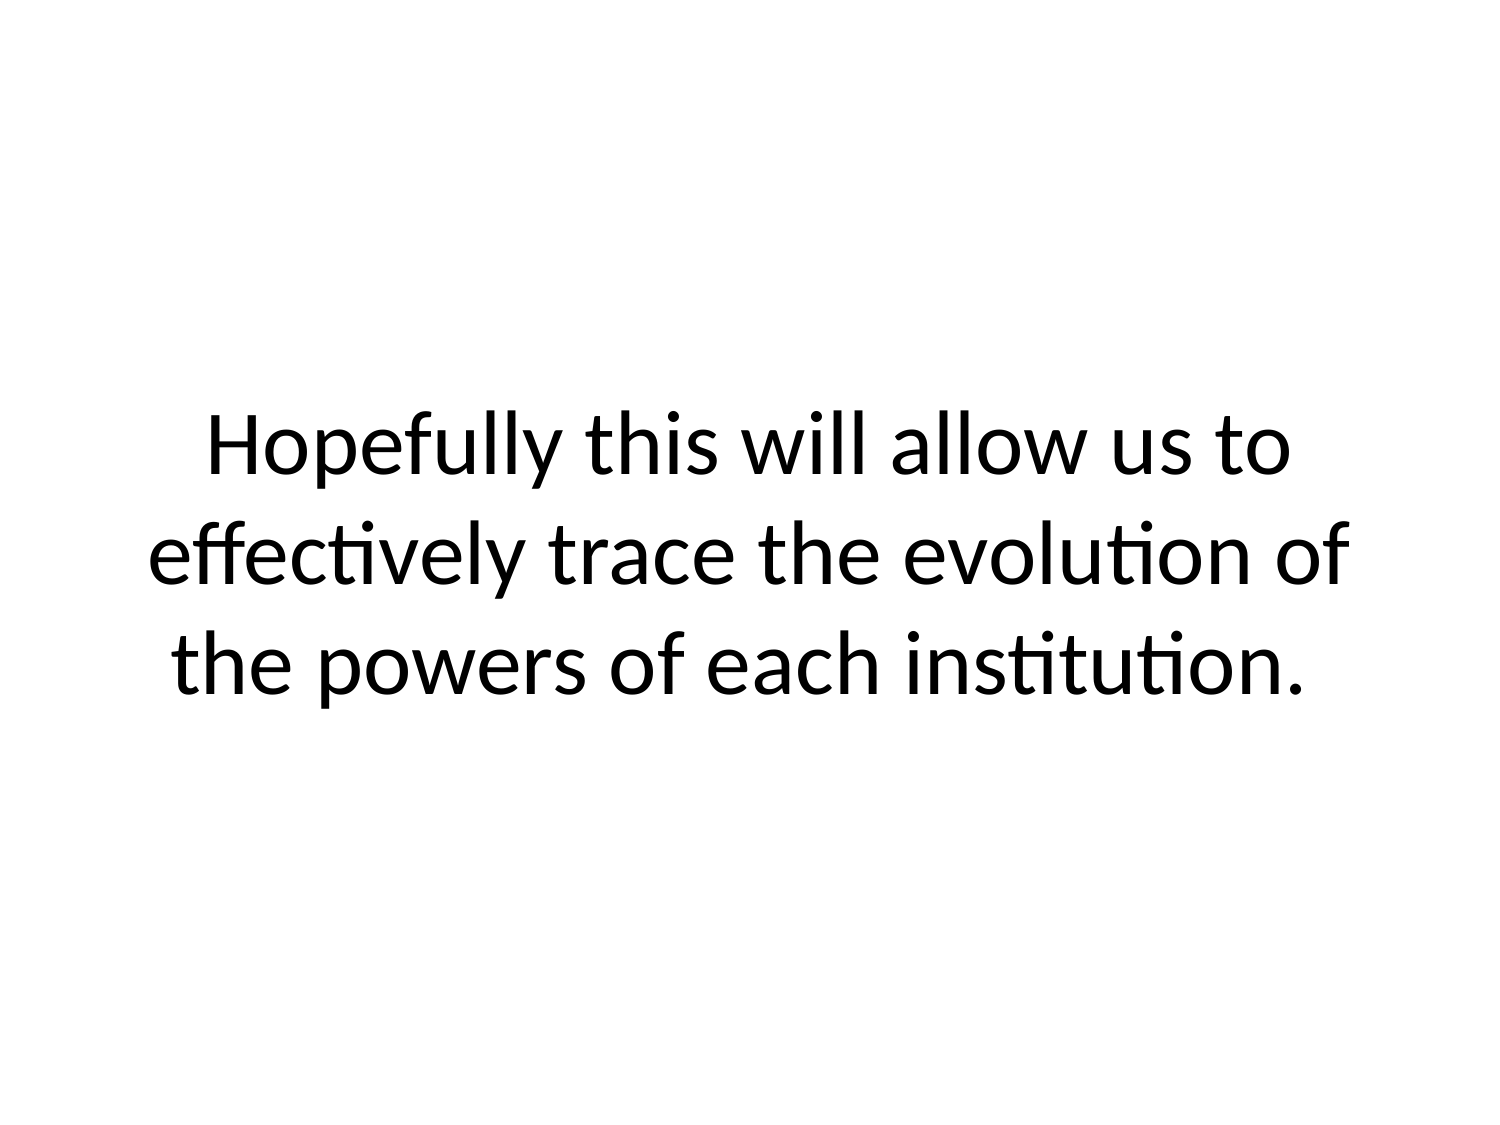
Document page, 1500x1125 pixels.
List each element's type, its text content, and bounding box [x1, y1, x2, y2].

title Hopefully this will allow us to effectively trace the evolution of the powers of each institution. [74, 44, 1426, 1051]
